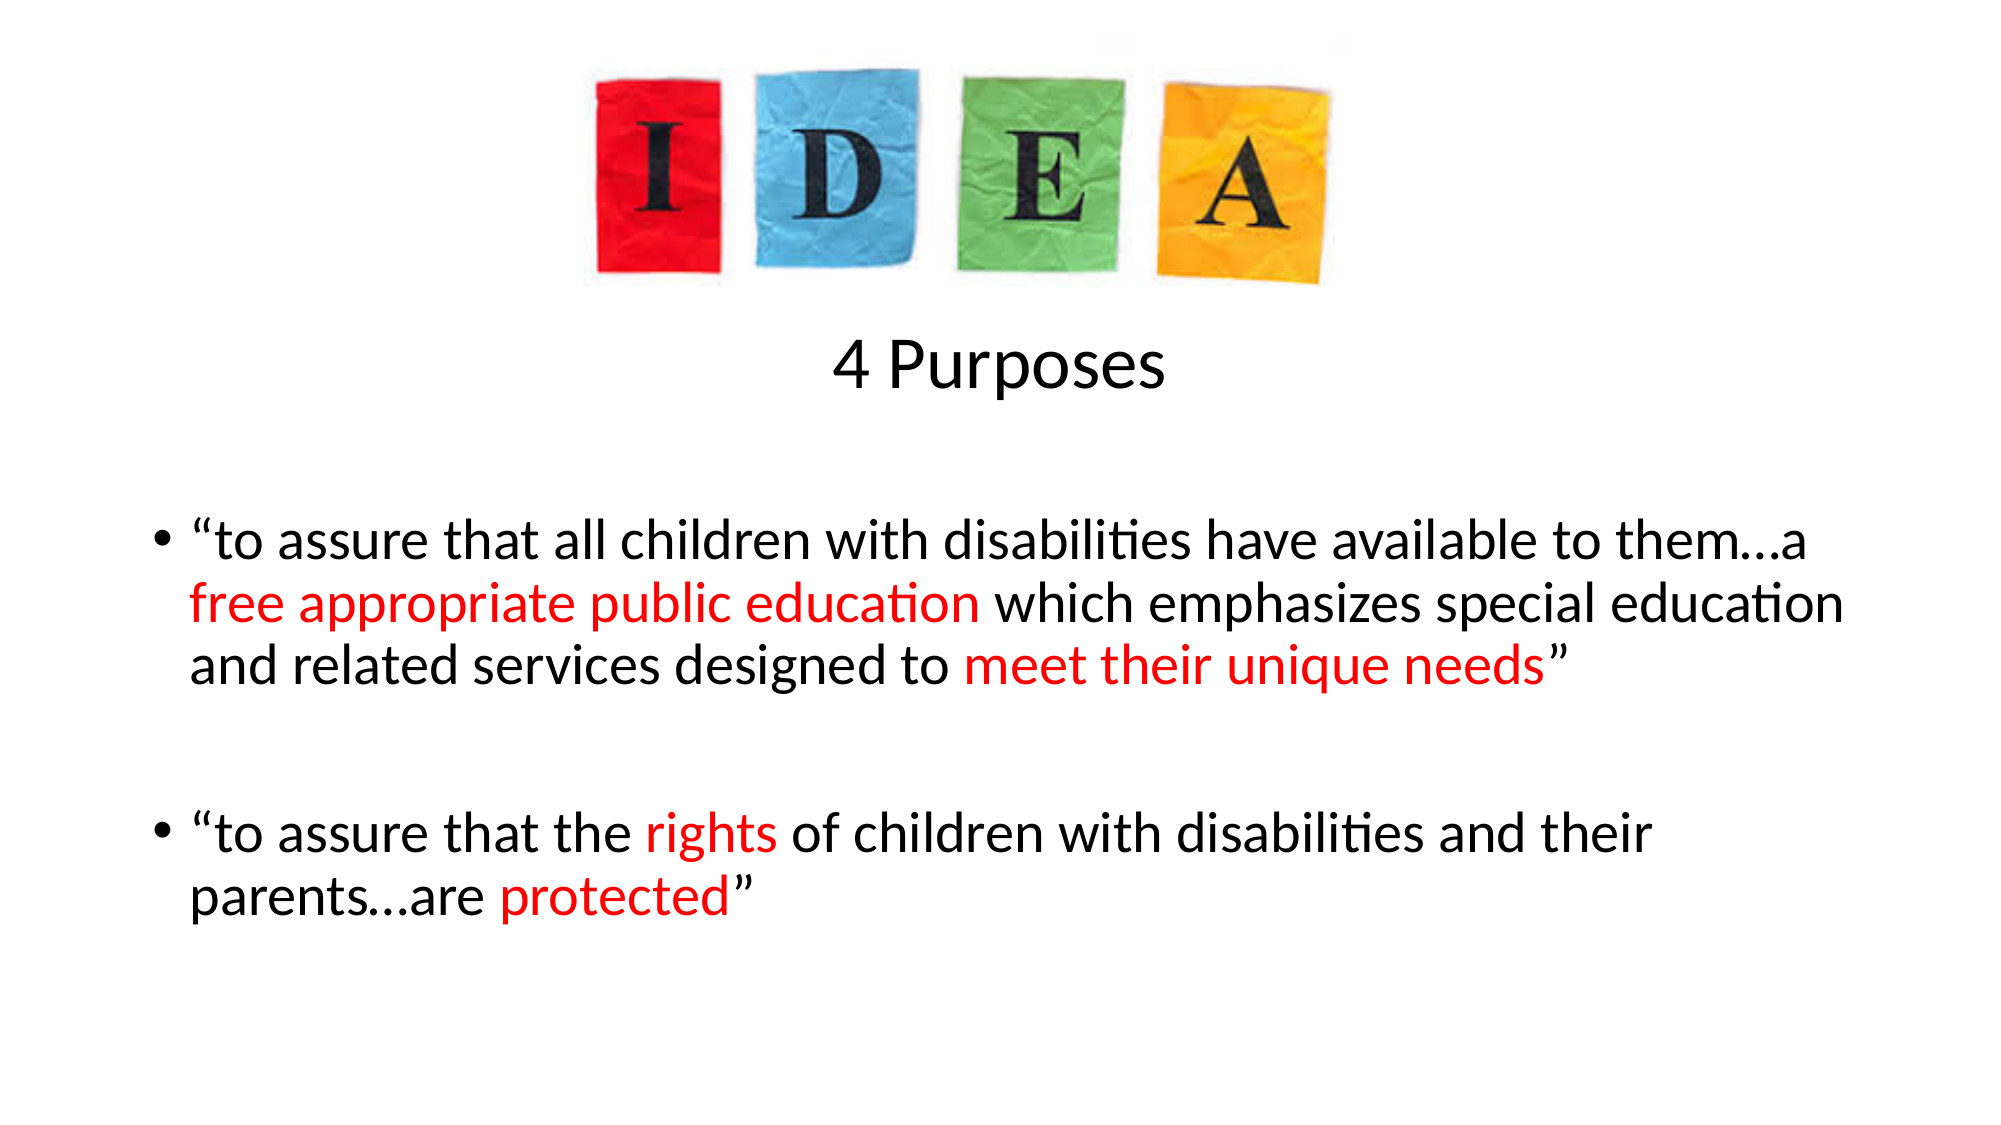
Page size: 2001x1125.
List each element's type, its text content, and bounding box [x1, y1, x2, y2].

picture [568, 36, 1352, 316]
list 4 Purposes “to assure that all children with disabilities have available to them…a free appropriate public education which emphasizes special education and related services designed to meet their unique needs” “to assure that the rights of children with disabilities and their parents…are protected” [137, 316, 1863, 1014]
